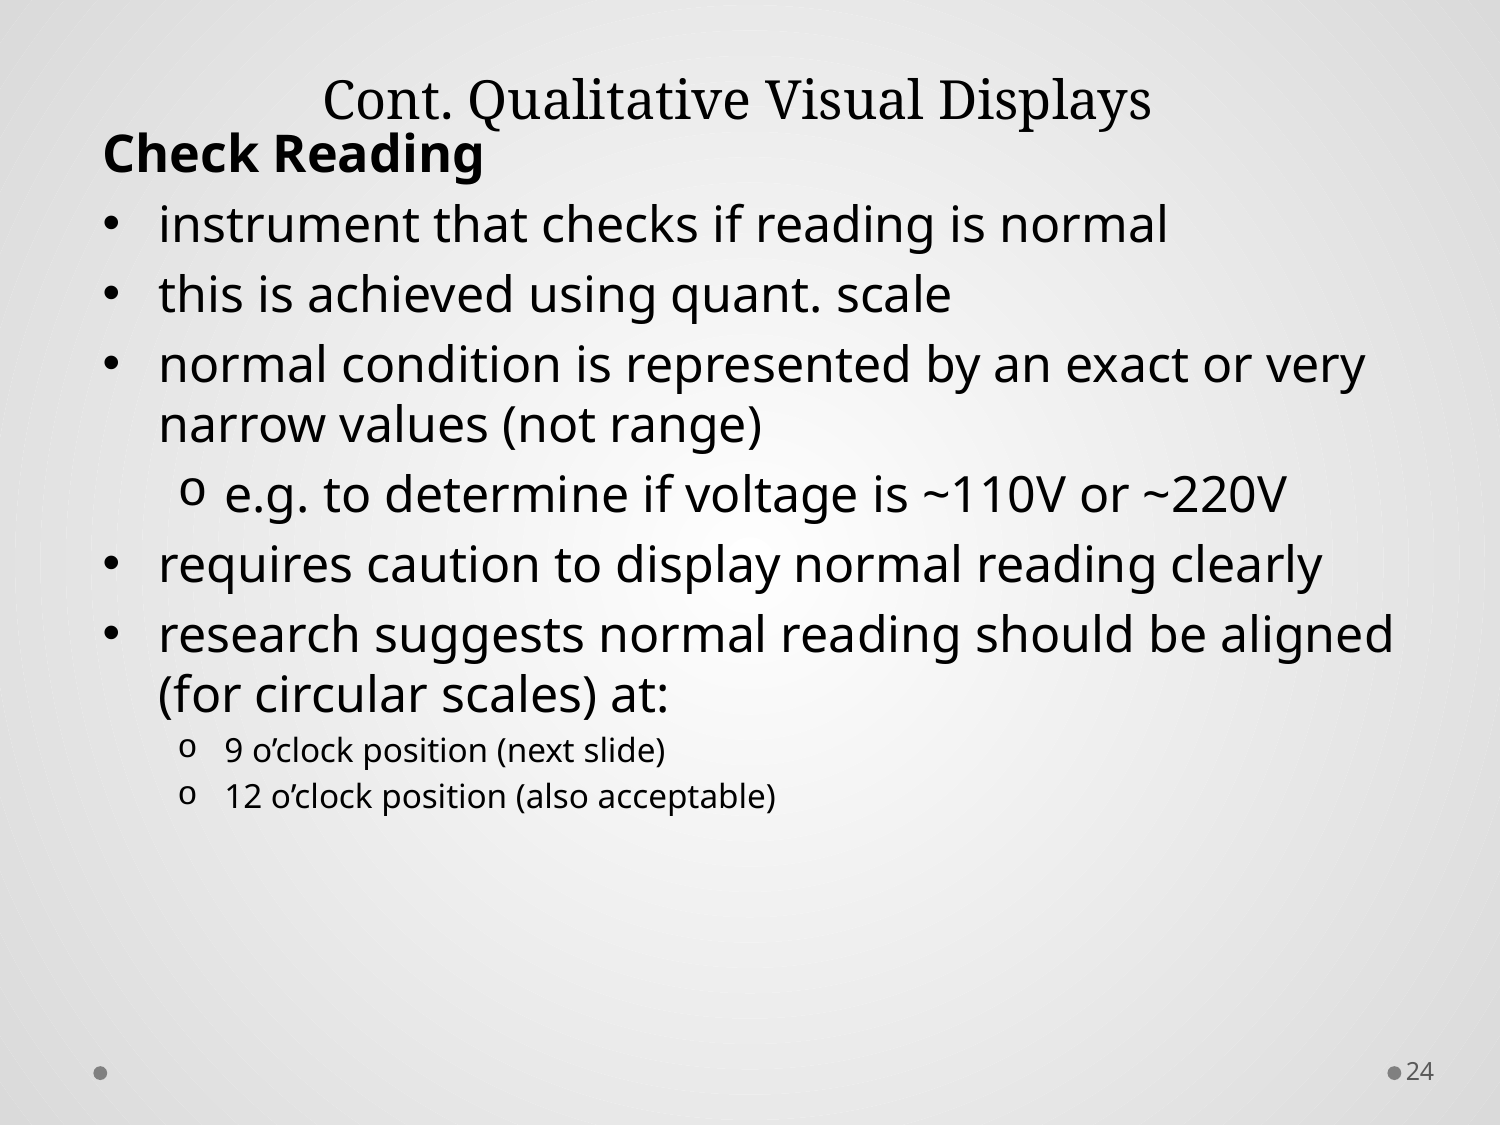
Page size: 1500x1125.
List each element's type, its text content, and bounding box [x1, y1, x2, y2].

title Cont. Qualitative Visual Displays [62, 37, 1413, 138]
slide_number 24 [1401, 1042, 1494, 1103]
list Check Reading instrument that checks if reading is normal this is achieved using quant. scale normal condition is represented by an exact or very narrow values (not range) e.g. to determine if voltage is ~110V or ~220V requires caution to display normal reading clearly research suggests normal reading should be aligned (for circular scales) at: 9 o’clock position (next slide) 12 o’clock position (also acceptable) [87, 112, 1438, 1125]
